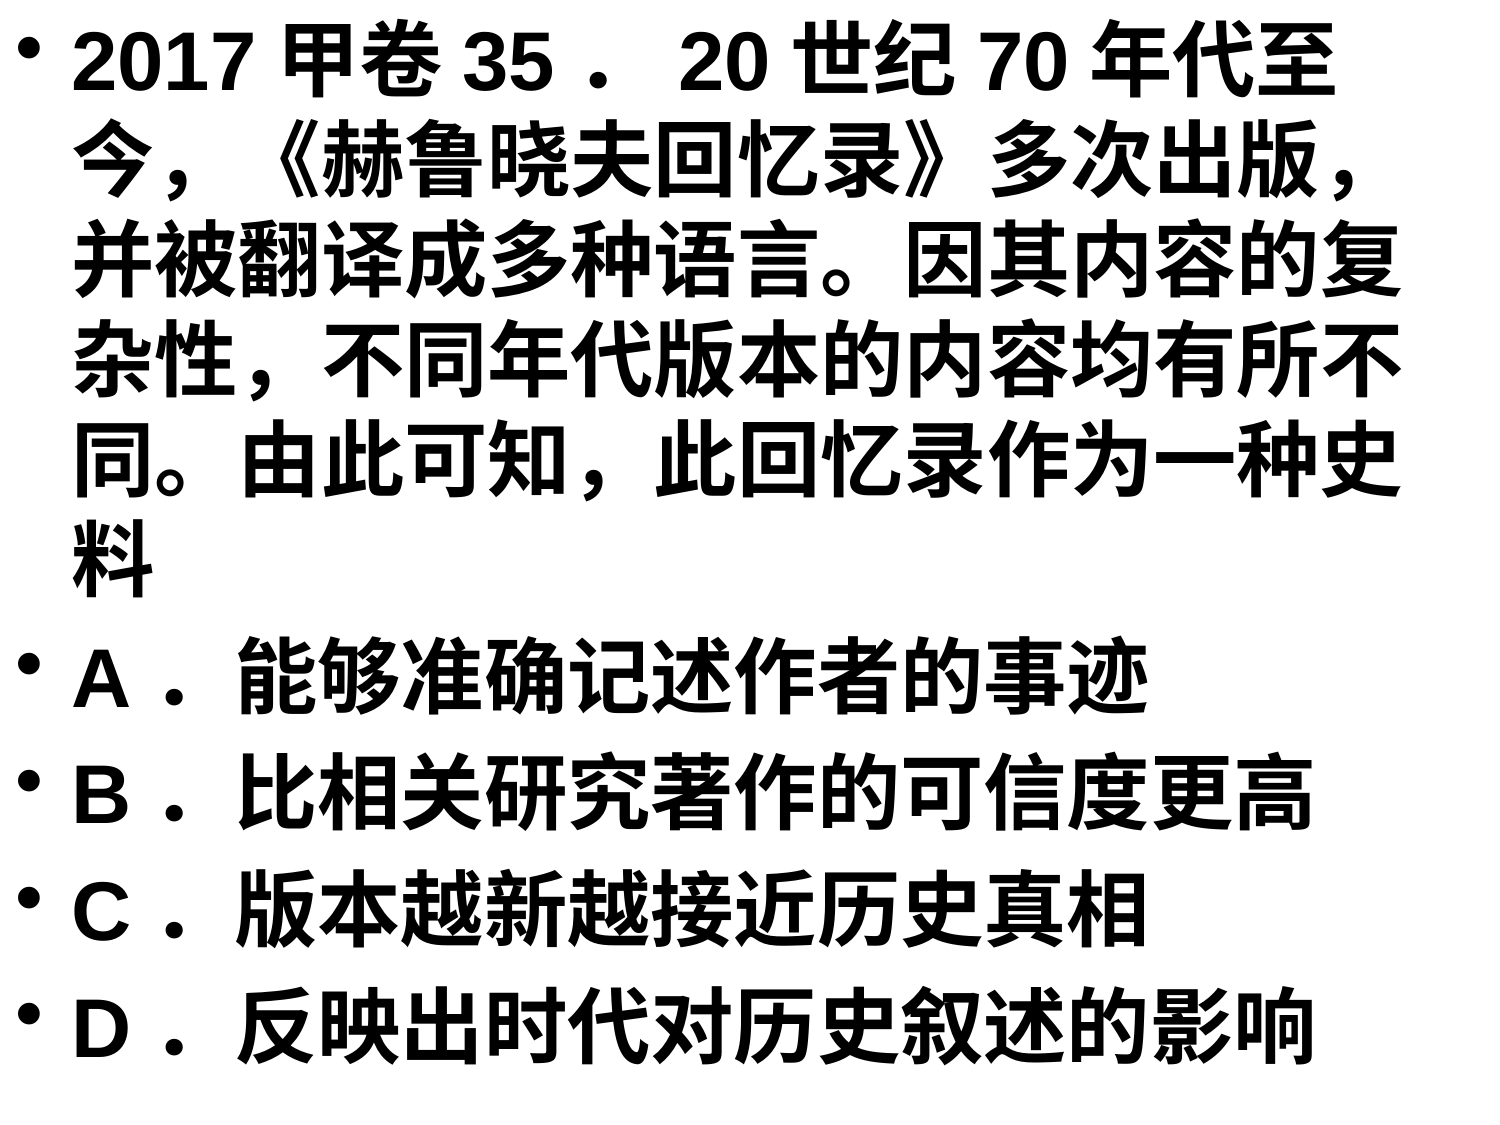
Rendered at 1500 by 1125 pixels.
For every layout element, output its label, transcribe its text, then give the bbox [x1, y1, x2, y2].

list 2017甲卷35．20世纪70年代至今，《赫鲁晓夫回忆录》多次出版，并被翻译成多种语言。因其内容的复杂性，不同年代版本的内容均有所不同。由此可知，此回忆录作为一种史料 A．能够准确记述作者的事迹 B．比相关研究著作的可信度更高 C．版本越新越接近历史真相 D．反映出时代对历史叙述的影响 [0, 0, 1500, 1125]
